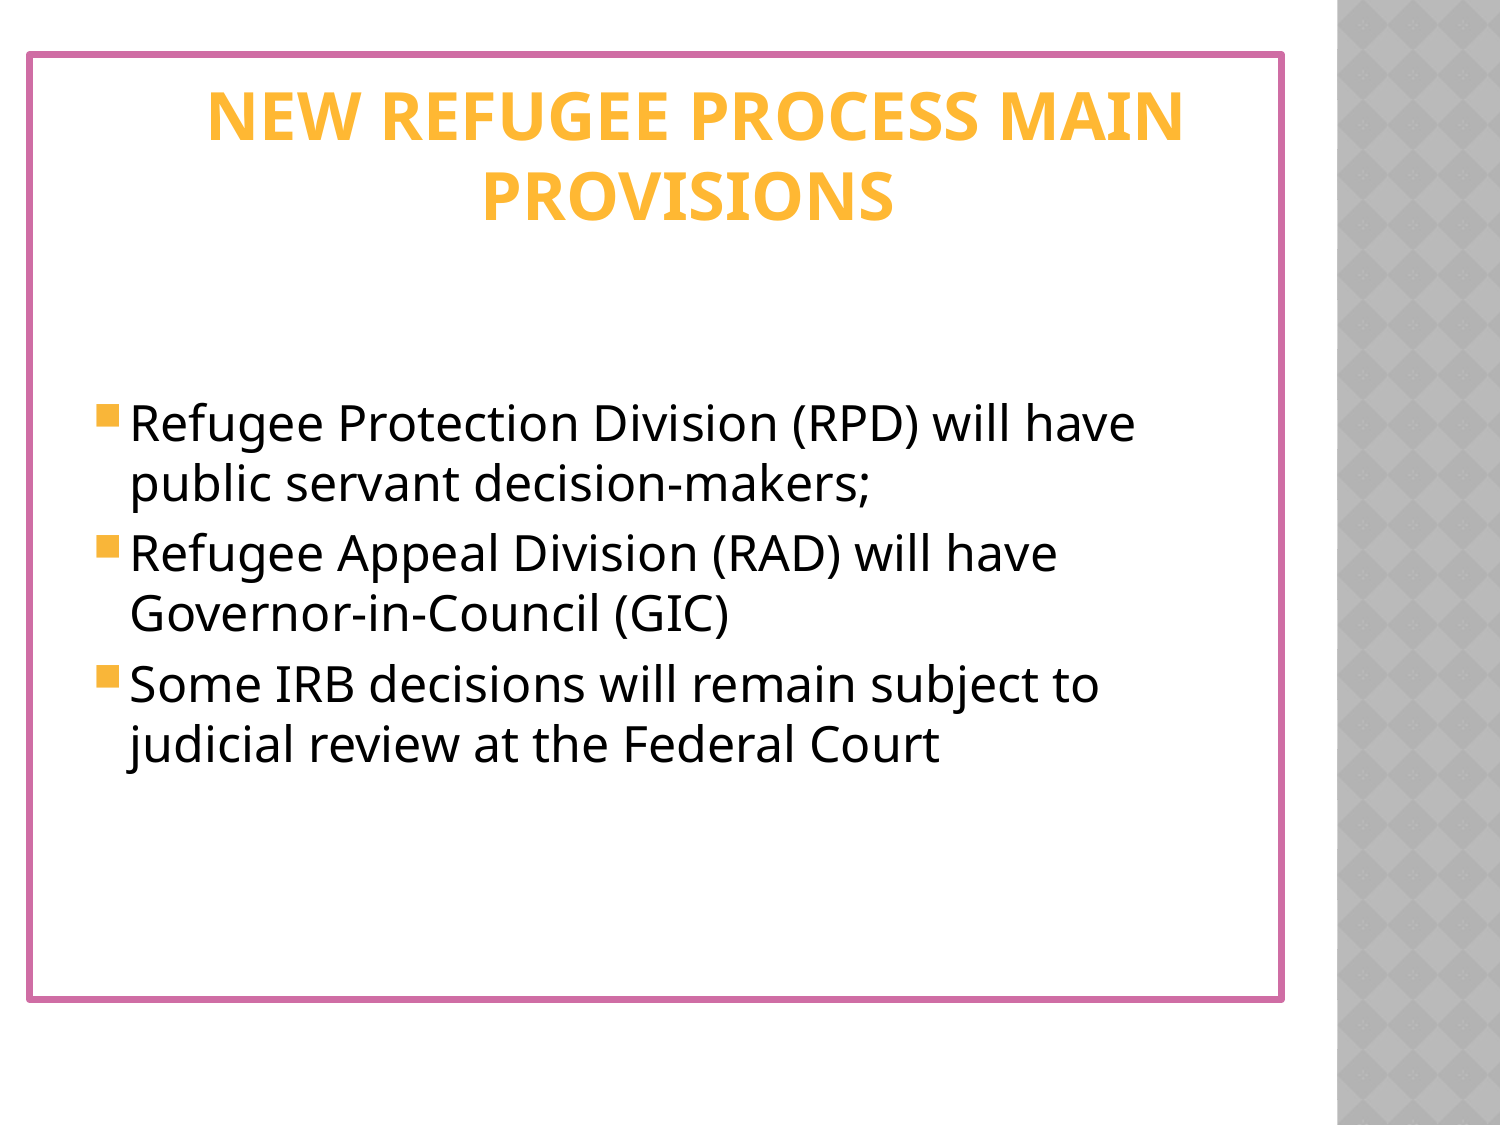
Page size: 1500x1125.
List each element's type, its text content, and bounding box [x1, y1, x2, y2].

text_box New refugee process Main Provisions [147, 66, 1247, 242]
list Refugee Protection Division (RPD) will have public servant decision-makers; Refugee Appeal Division (RAD) will have Governor-in-Council (GIC) Some IRB decisions will remain subject to judicial review at the Federal Court [26, 51, 1285, 1003]
